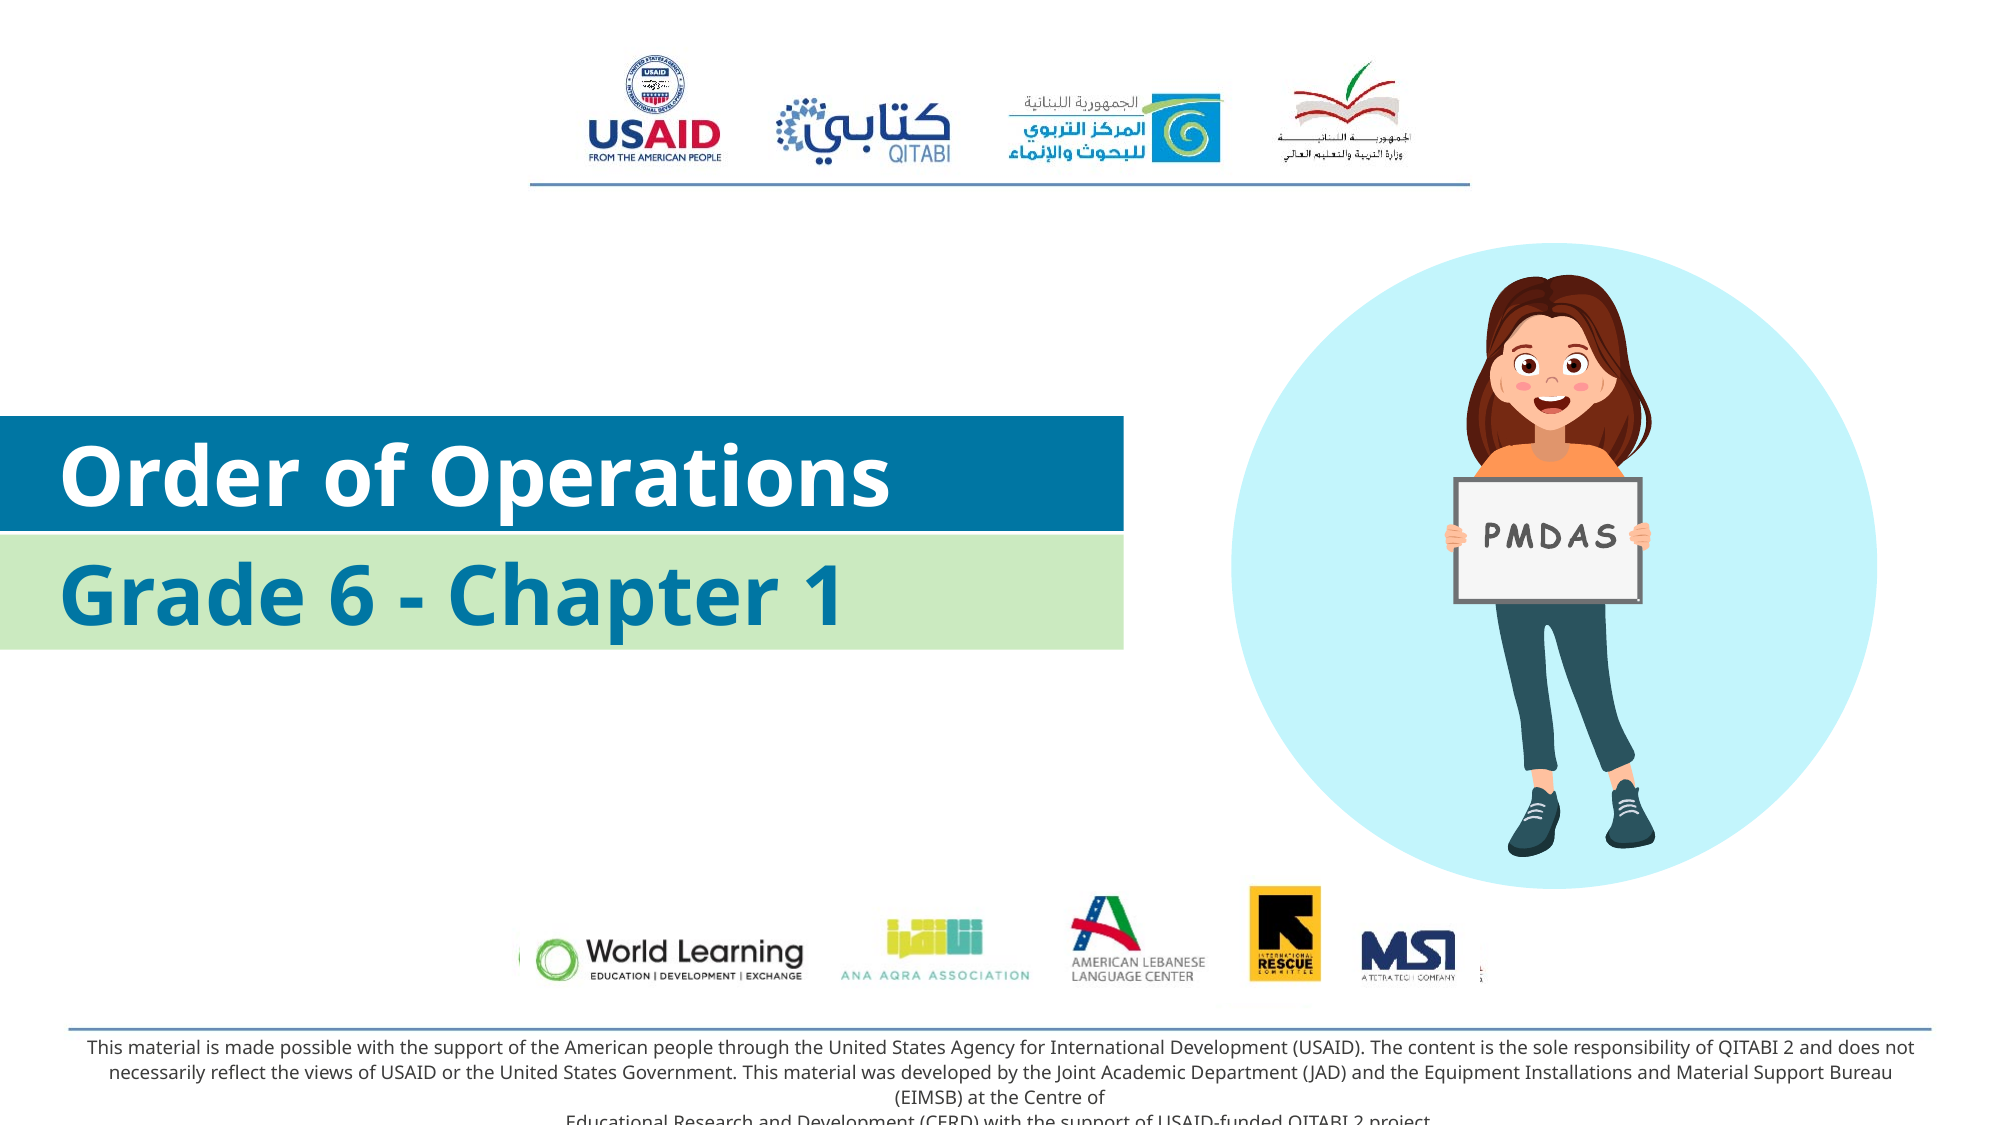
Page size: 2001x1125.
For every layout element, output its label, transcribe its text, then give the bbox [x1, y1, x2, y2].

text_box Order of Operations [0, 416, 1124, 531]
picture [0, 0, 2000, 1125]
text_box This material is made possible with the support of the American people through the United States Agency for International Development (USAID). The content is the sole responsibility of QITABI 2 and does not necessarily reflect the views of USAID or the United States Government. This material was developed by the Joint Academic Department (JAD) and the Equipment Installations and Material Support Bureau (EIMSB) at the Centre of Educational Research and Development (CERD) with the support of USAID-funded QITABI 2 project. [68, 1026, 1932, 1125]
text_box Grade 6 - Chapter 1 [0, 534, 1124, 650]
